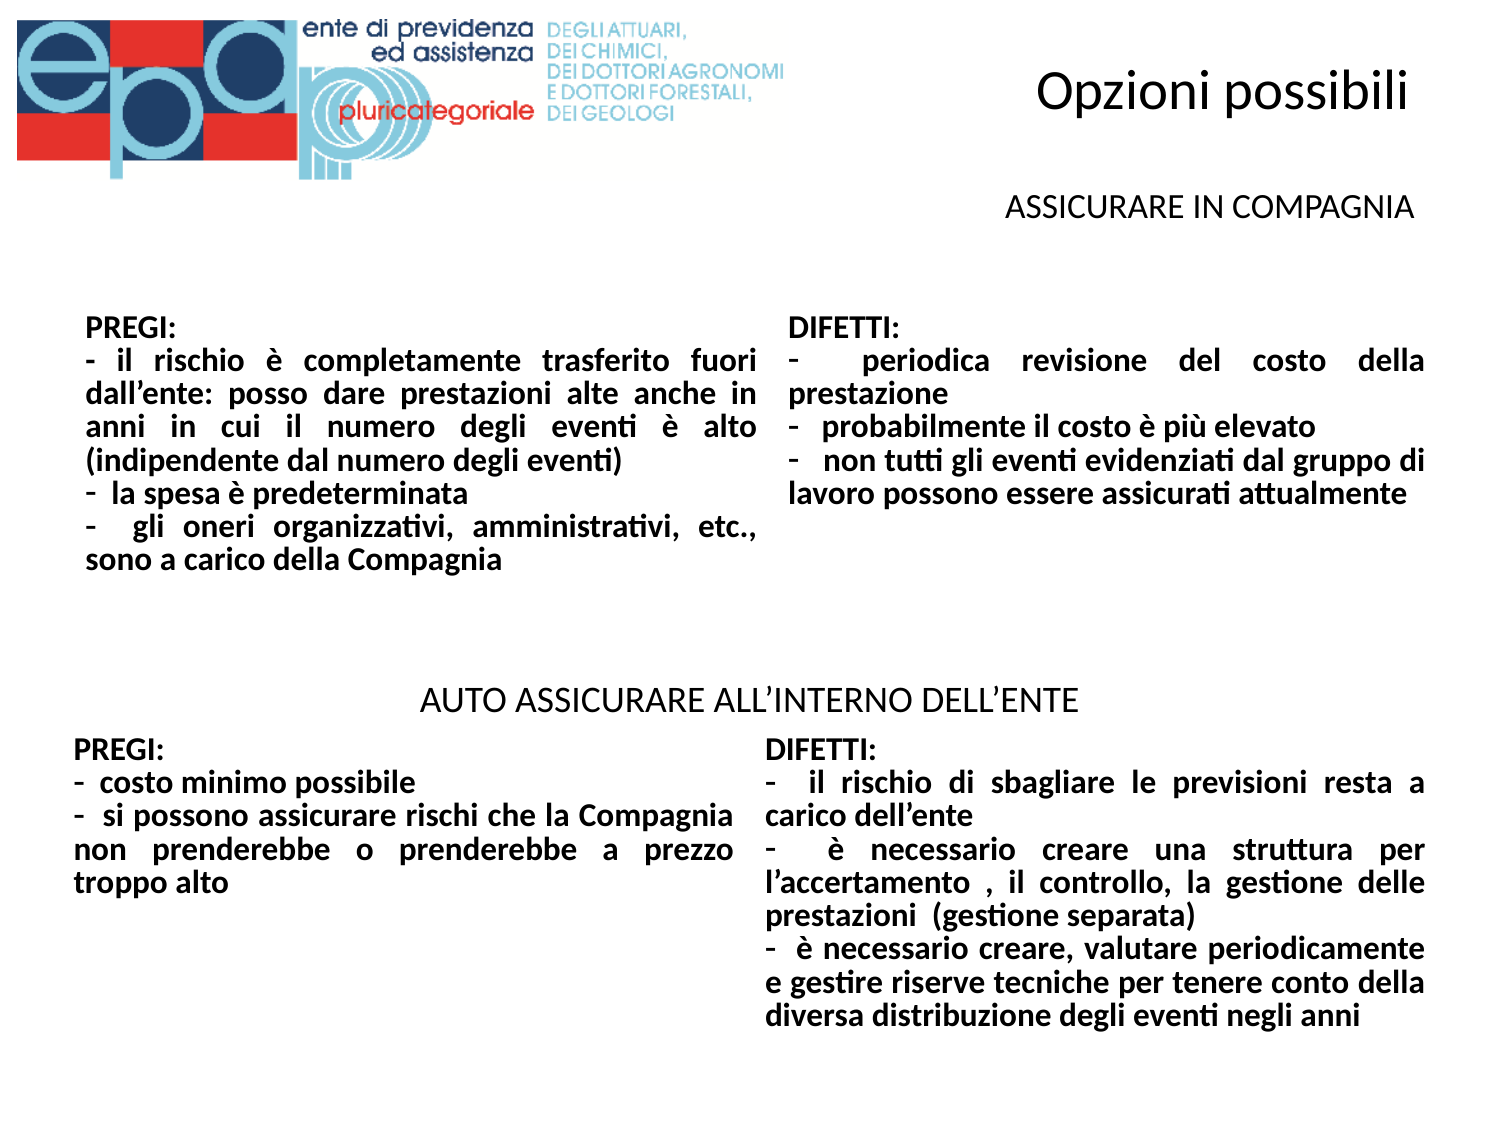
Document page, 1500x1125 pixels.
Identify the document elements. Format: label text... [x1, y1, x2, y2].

table_header PREGI: - il rischio è completamente trasferito fuori dall’ente: posso dare prestazioni alte anche in anni in cui il numero degli eventi è alto (indipendente dal numero degli eventi) la spesa è predeterminata gli oneri organizzativi, amministrativi, etc., sono a carico della Compagnia [71, 306, 772, 645]
title Opzioni possibili [797, 45, 1425, 129]
table_header DIFETTI: periodica revisione del costo della prestazione probabilmente il costo è più elevato non tutti gli eventi evidenziati dal gruppo di lavoro possono essere assicurati attualmente [774, 306, 1441, 645]
text_box AUTO ASSICURARE ALL’INTERNO DELL’ENTE [404, 667, 1095, 727]
table_header PREGI: costo minimo possibile si possono assicurare rischi che la Compagnia non prenderebbe o prenderebbe a prezzo troppo alto [59, 729, 749, 1039]
picture [17, 18, 792, 182]
table_header DIFETTI: il rischio di sbagliare le previsioni resta a carico dell’ente è necessario creare una struttura per l’accertamento , il controllo, la gestione delle prestazioni (gestione separata) è necessario creare, valutare periodicamente e gestire riserve tecniche per tenere conto della diversa distribuzione degli eventi negli anni [751, 729, 1440, 1039]
list ASSICURARE IN COMPAGNIA AUTOASSICURARE: [75, 175, 1430, 305]
